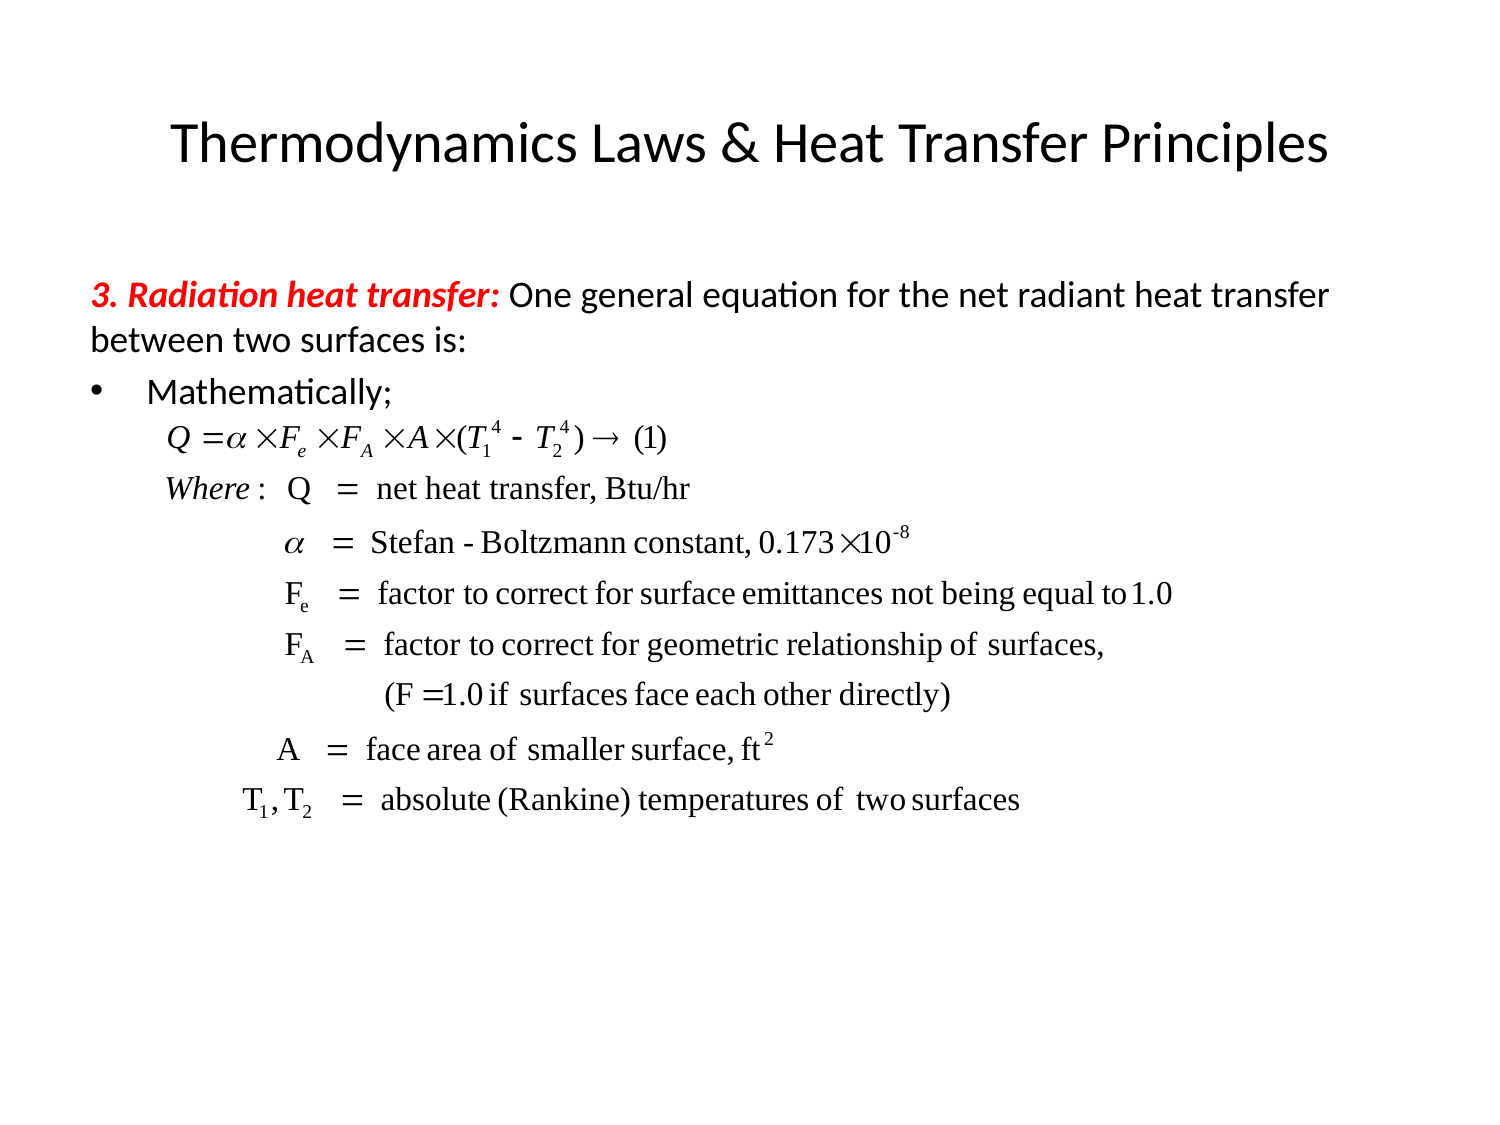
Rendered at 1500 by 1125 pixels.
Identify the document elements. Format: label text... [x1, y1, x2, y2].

list 3. Radiation heat transfer: One general equation for the net radiant heat transfer between two surfaces is: Mathematically; [75, 262, 1425, 1005]
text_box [162, 412, 1178, 826]
title Thermodynamics Laws & Heat Transfer Principles [75, 45, 1425, 233]
